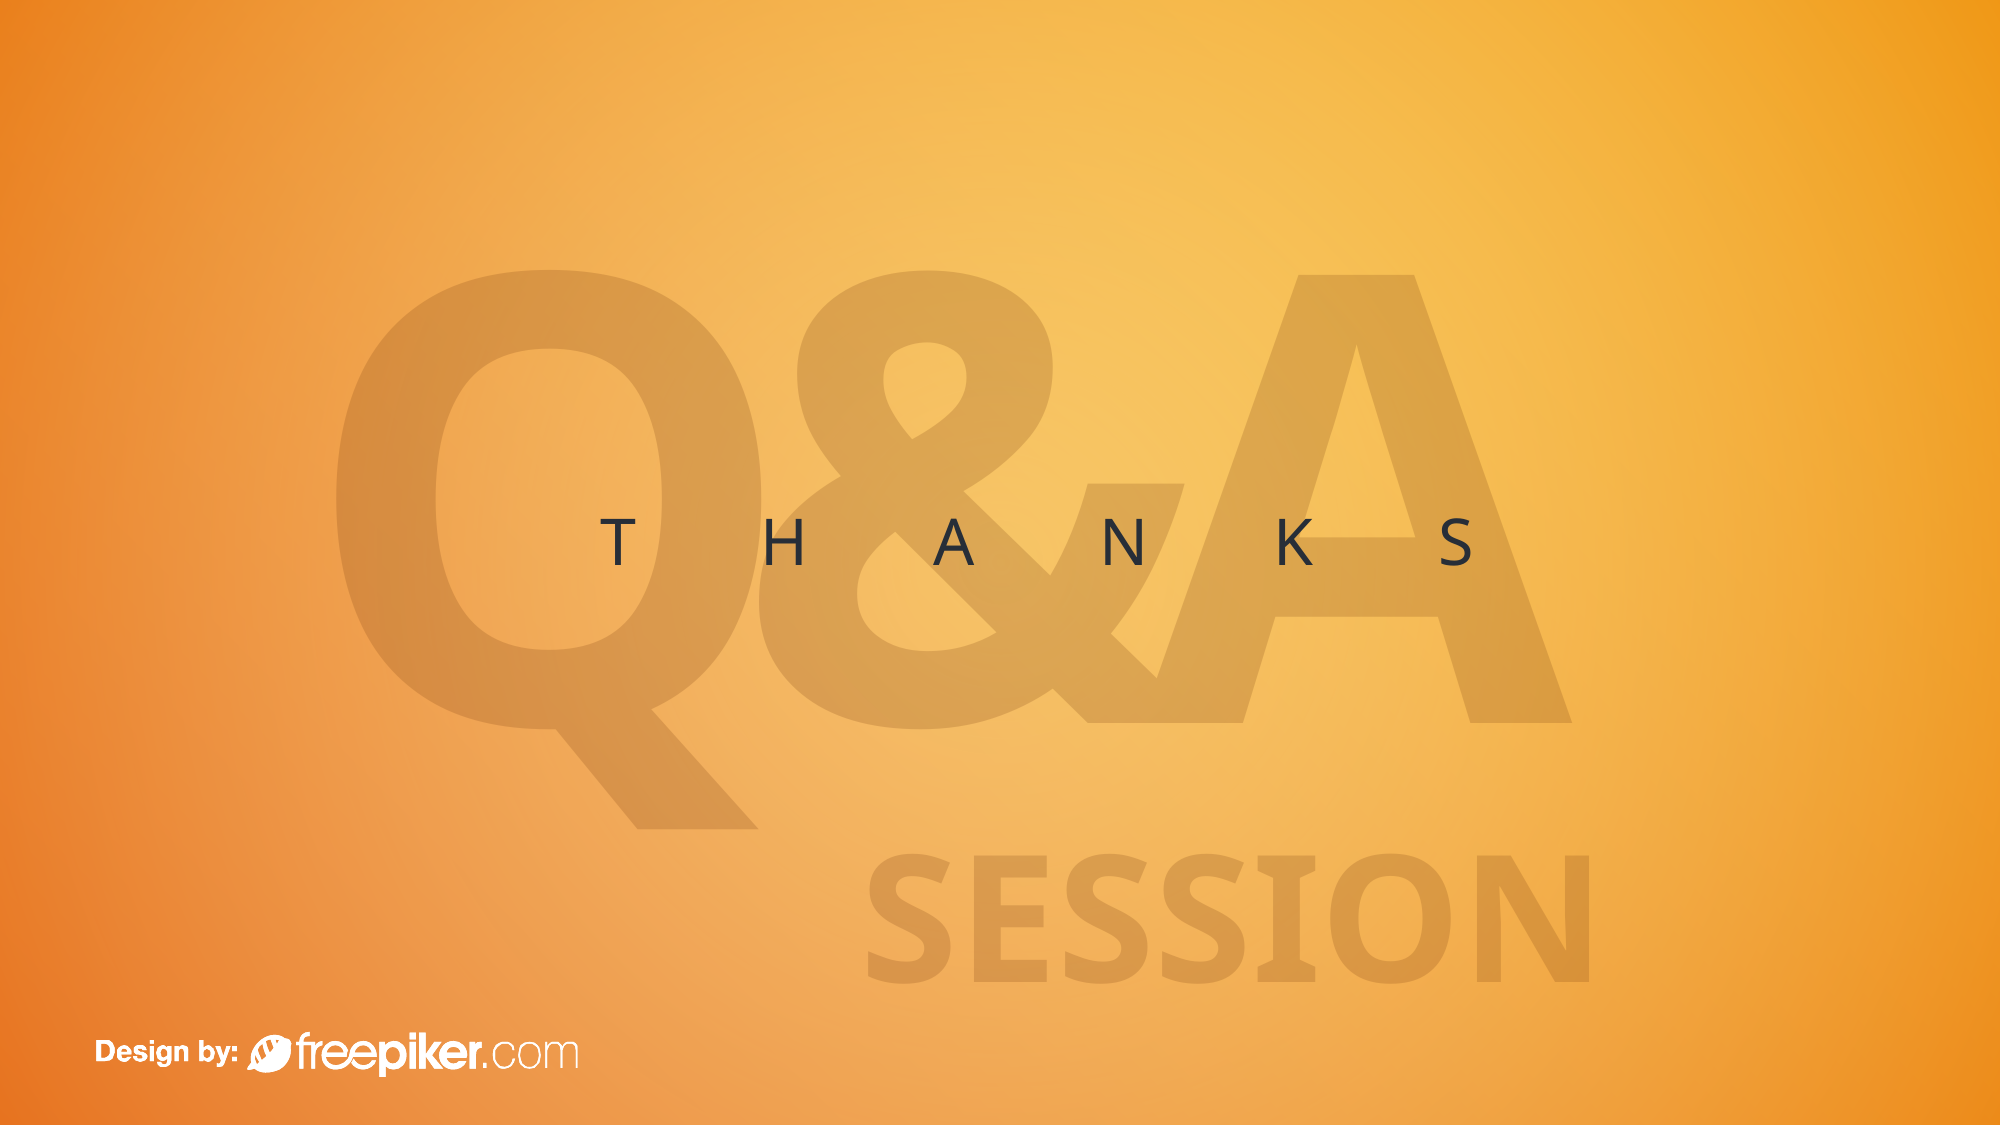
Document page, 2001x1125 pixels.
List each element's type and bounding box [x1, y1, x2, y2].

picture [95, 1031, 578, 1077]
text_box [0, 0, 2000, 1125]
